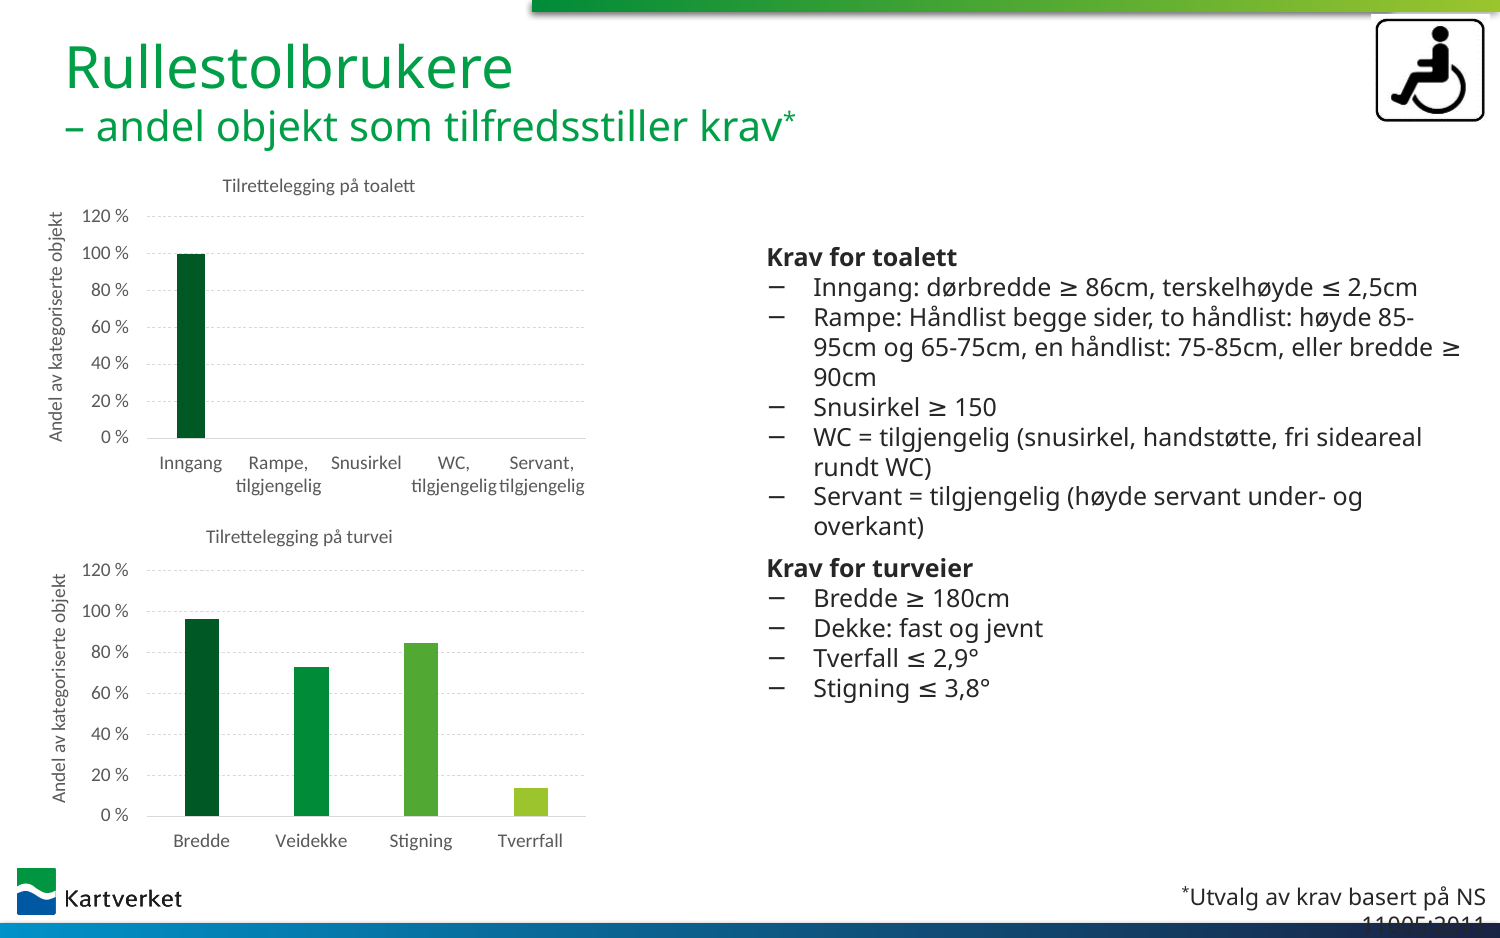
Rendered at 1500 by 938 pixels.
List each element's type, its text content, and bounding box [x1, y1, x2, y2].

picture [41, 520, 597, 859]
text_box *Utvalg av krav basert på NS 11005:2011 [1068, 873, 1500, 938]
text_box Rullestolbrukere – andel objekt som tilfredsstiller krav* [49, 14, 1431, 158]
text_box Krav for turveier Bredde ≥ 180cm Dekke: fast og jevnt Tverfall ≤ 2,9° Stigning ≤ 3,8° [751, 545, 1483, 710]
picture [1371, 13, 1491, 127]
text_box Krav for toalett Inngang: dørbredde ≥ 86cm, terskelhøyde ≤ 2,5cm Rampe: Håndlist begge sider, to håndlist: høyde 85-95cm og 65-75cm, en håndlist: 75-85cm, eller bredde ≥ 90cm Snusirkel ≥ 150 WC = tilgjengelig (snusirkel, handstøtte, fri sideareal rundt WC) Servant = tilgjengelig (høyde servant under- og overkant) [751, 234, 1483, 545]
picture [41, 166, 598, 505]
